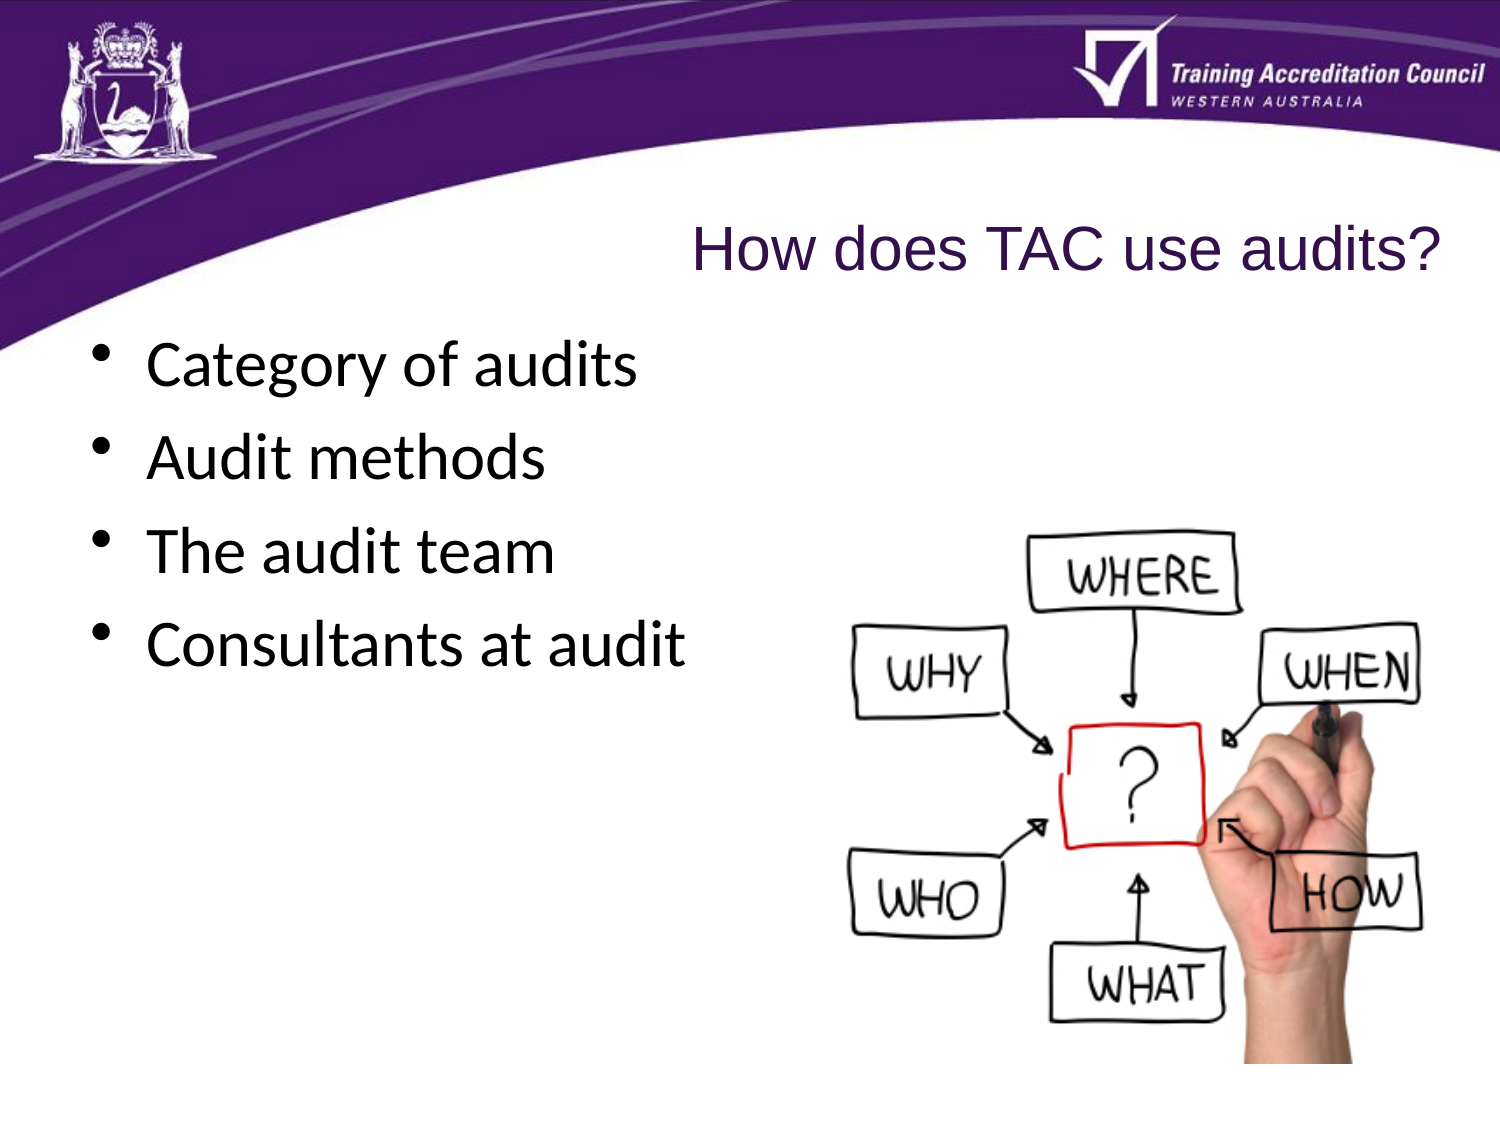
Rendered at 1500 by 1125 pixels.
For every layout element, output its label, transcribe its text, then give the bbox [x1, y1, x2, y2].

list Category of audits Audit methods The audit team Consultants at audit [75, 312, 1425, 1005]
picture [0, 0, 1500, 1125]
title How does TAC use audits? [407, 95, 1458, 395]
